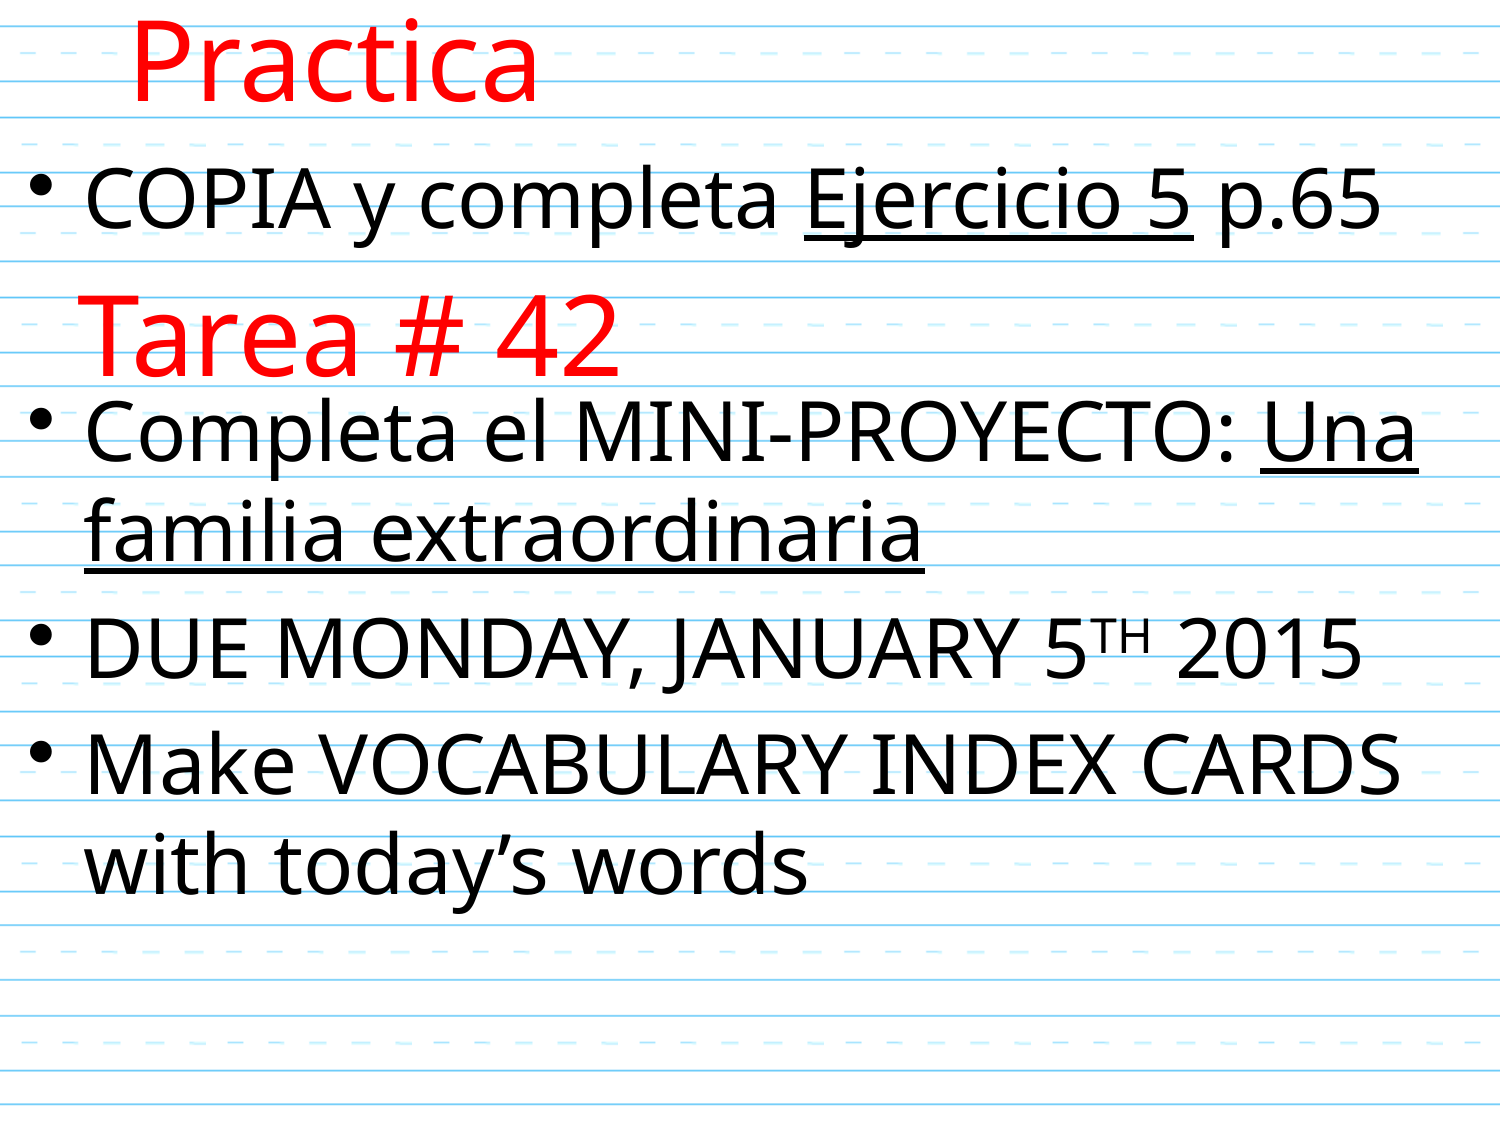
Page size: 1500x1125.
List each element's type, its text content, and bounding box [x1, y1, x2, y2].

picture [0, 0, 1500, 1125]
title Practica [112, 0, 1388, 137]
list COPIA y completa Ejercicio 5 p.65 Completa el MINI-PROYECTO: Una familia extraordinaria DUE MONDAY, JANUARY 5TH 2015 Make VOCABULARY INDEX CARDS with today’s words [12, 137, 1488, 813]
text_box Tarea # 42 [62, 237, 1338, 425]
